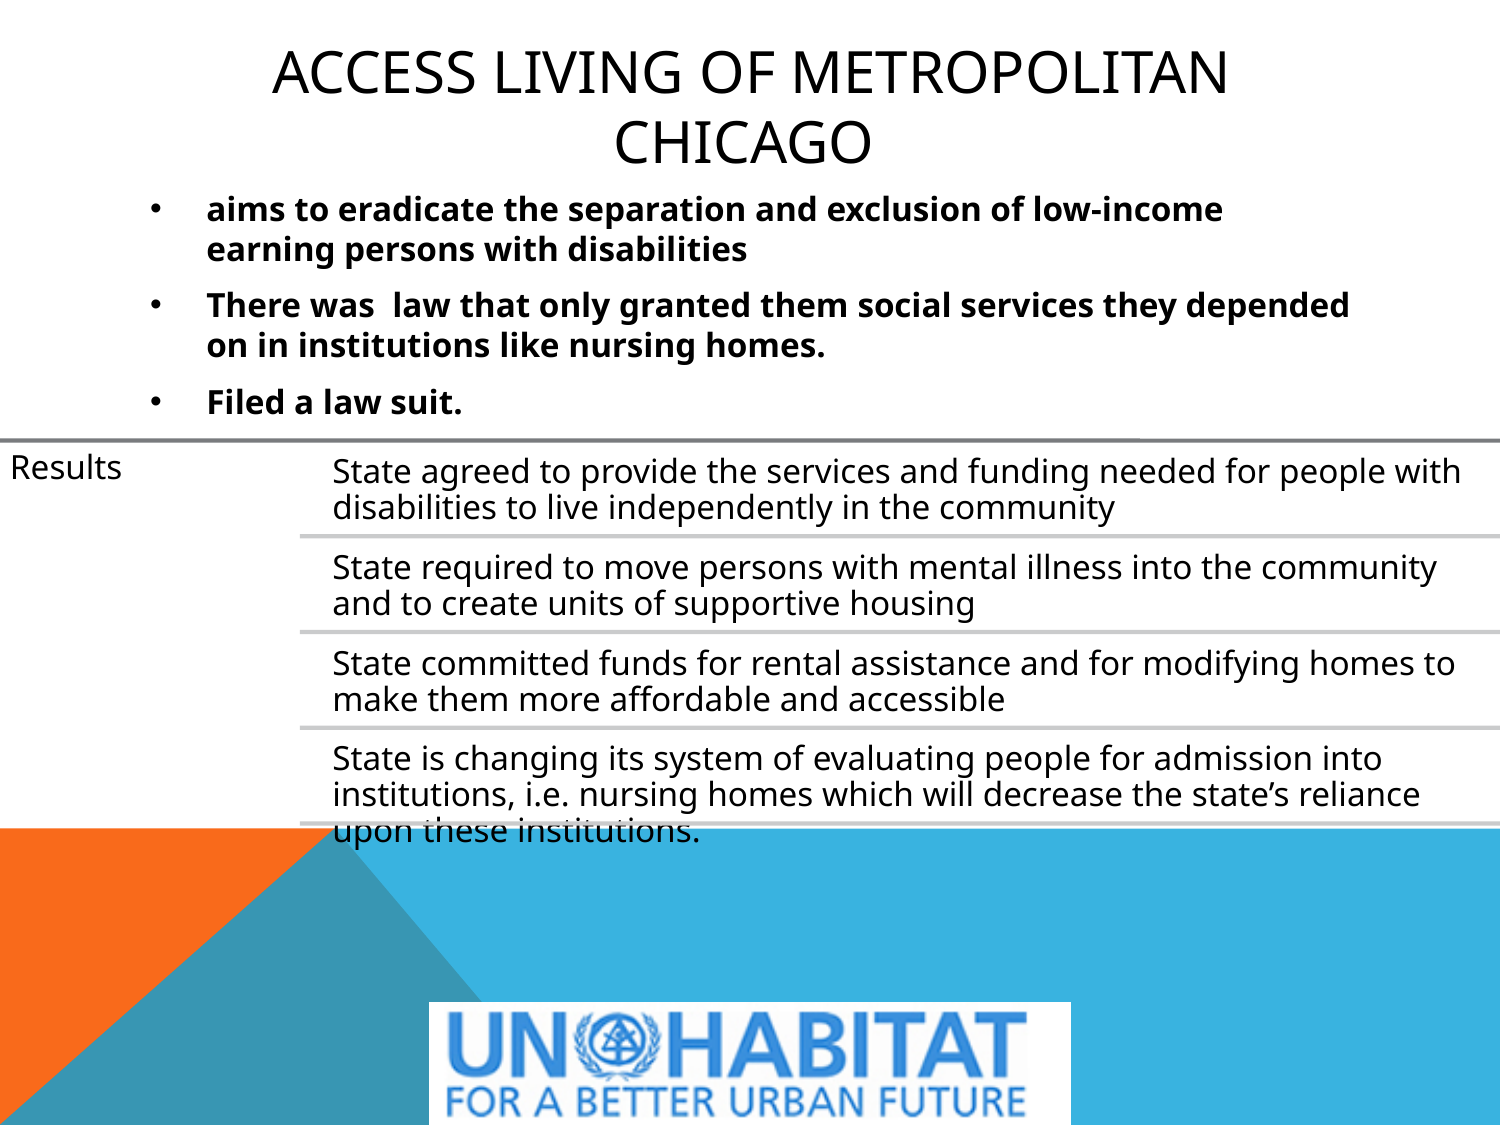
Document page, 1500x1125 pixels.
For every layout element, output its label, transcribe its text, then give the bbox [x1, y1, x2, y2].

picture [428, 1002, 1071, 1125]
title Access Living of Metropolitan Chicago [135, 60, 1369, 150]
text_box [0, 440, 1500, 829]
list aims to eradicate the separation and exclusion of low-income earning persons with disabilities There was law that only granted them social services they depended on in institutions like nursing homes. Filed a law suit. [135, 180, 1369, 438]
